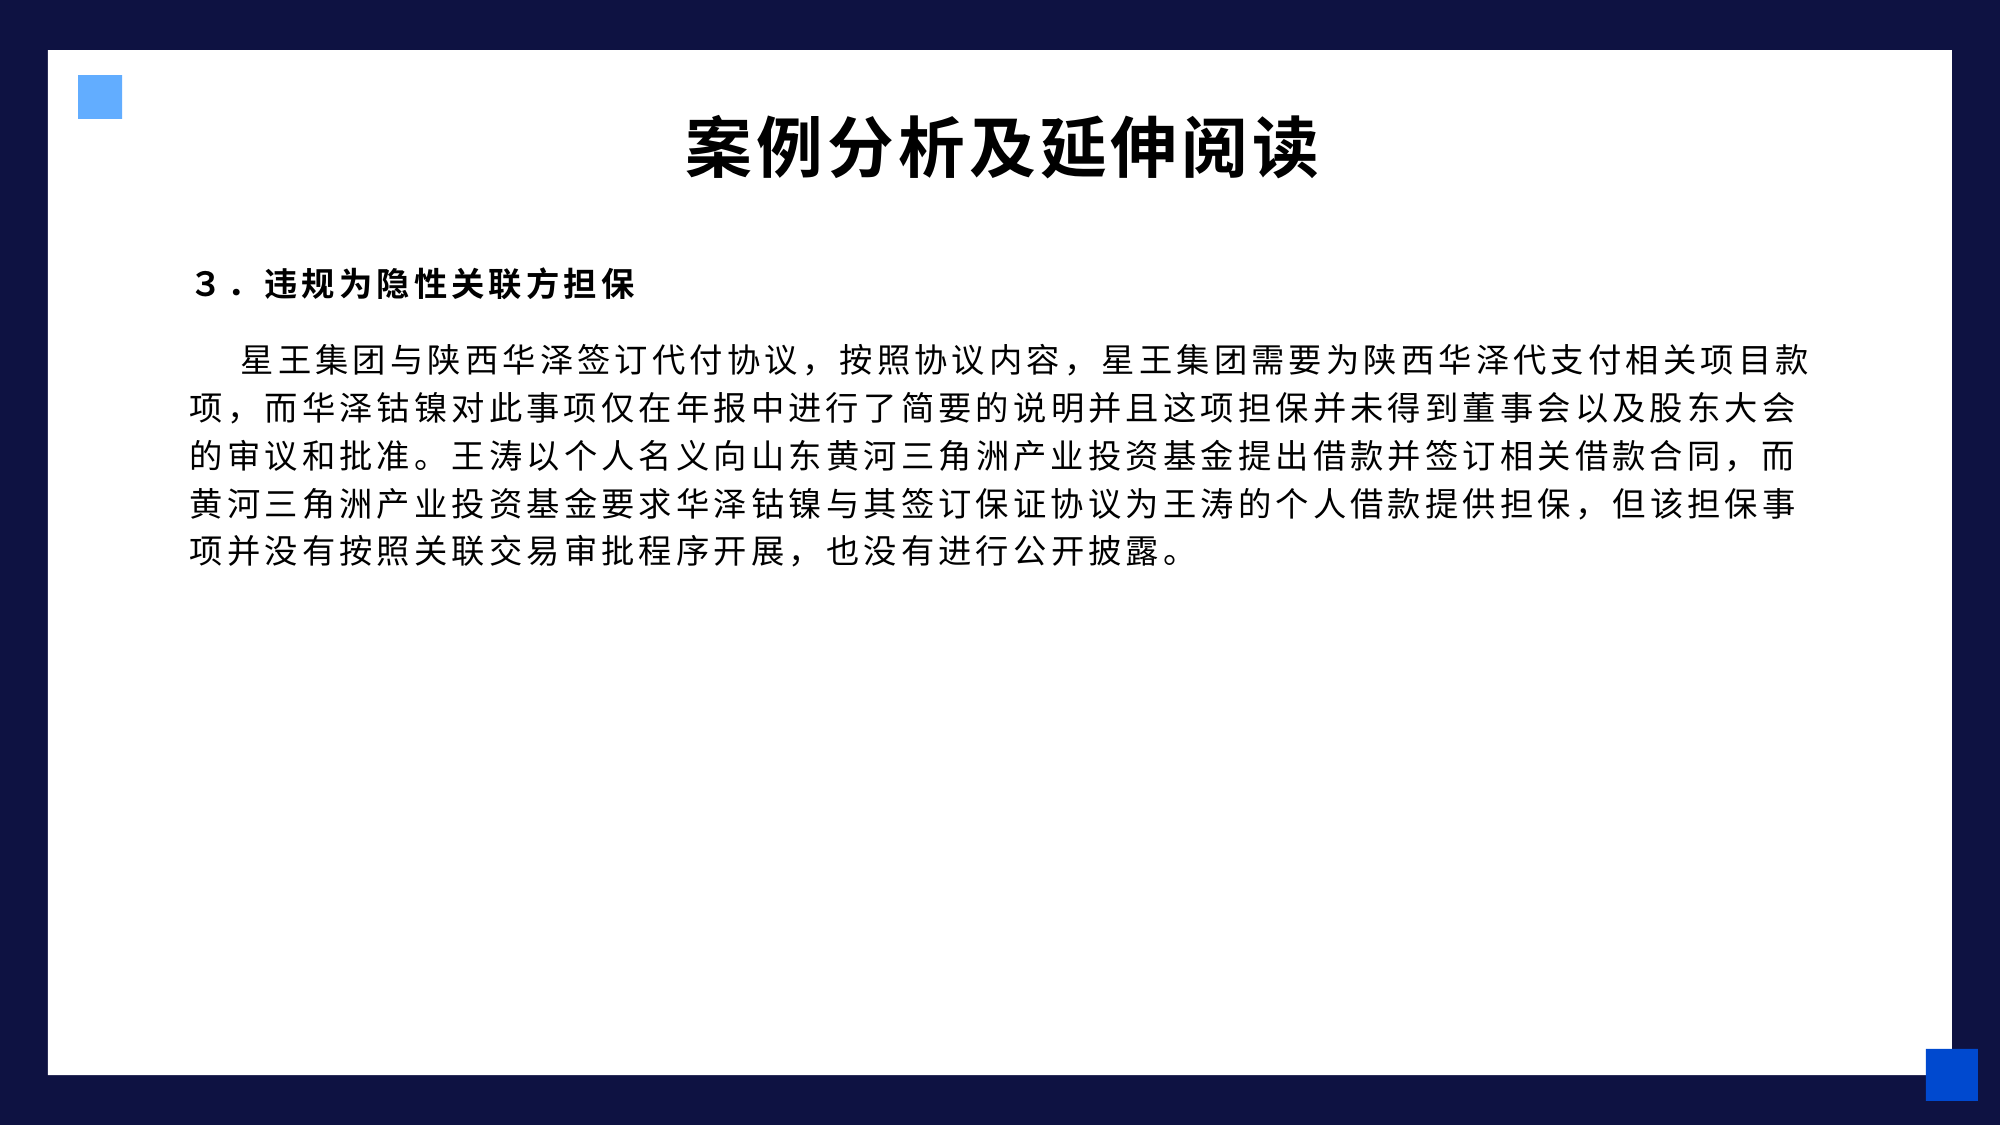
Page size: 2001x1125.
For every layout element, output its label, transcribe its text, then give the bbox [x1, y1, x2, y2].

text_box 案例分析及延伸阅读 [376, 75, 1625, 200]
list ３．违规为隐性关联方担保 星王集团与陕西华泽签订代付协议，按照协议内容，星王集团需要为陕西华泽代支付相关项目款项，而华泽钴镍对此事项仅在年报中进行了简要的说明并且这项担保并未得到董事会以及股东大会的审议和批准。王涛以个人名义向山东黄河三角洲产业投资基金提出借款并签订相关借款合同，而黄河三角洲产业投资基金要求华泽钴镍与其签订保证协议为王涛的个人借款提供担保，但该担保事项并没有按照关联交易审批程序开展，也没有进行公开披露。 [173, 255, 1839, 1012]
